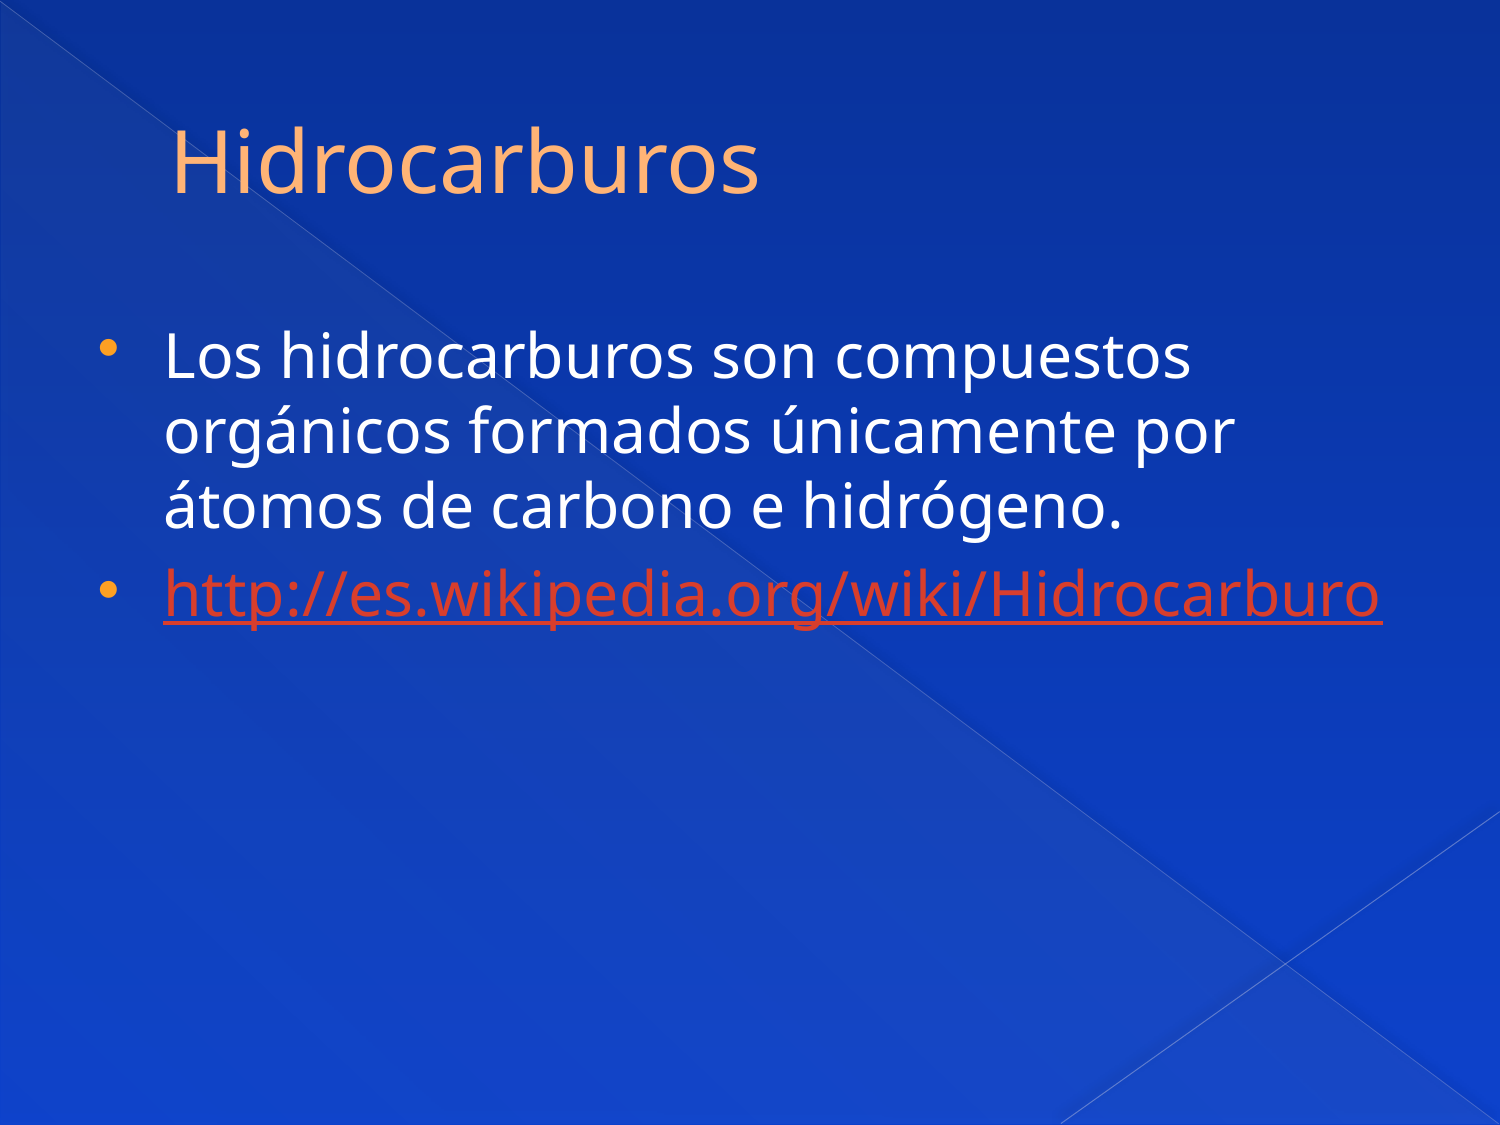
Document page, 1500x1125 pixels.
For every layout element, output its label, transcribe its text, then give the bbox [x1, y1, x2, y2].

title Hidrocarburos [75, 43, 1425, 274]
list Los hidrocarburos son compuestos orgánicos formados únicamente por átomos de carbono e hidrógeno. http://es.wikipedia.org/wiki/Hidrocarburo [75, 308, 1425, 1059]
